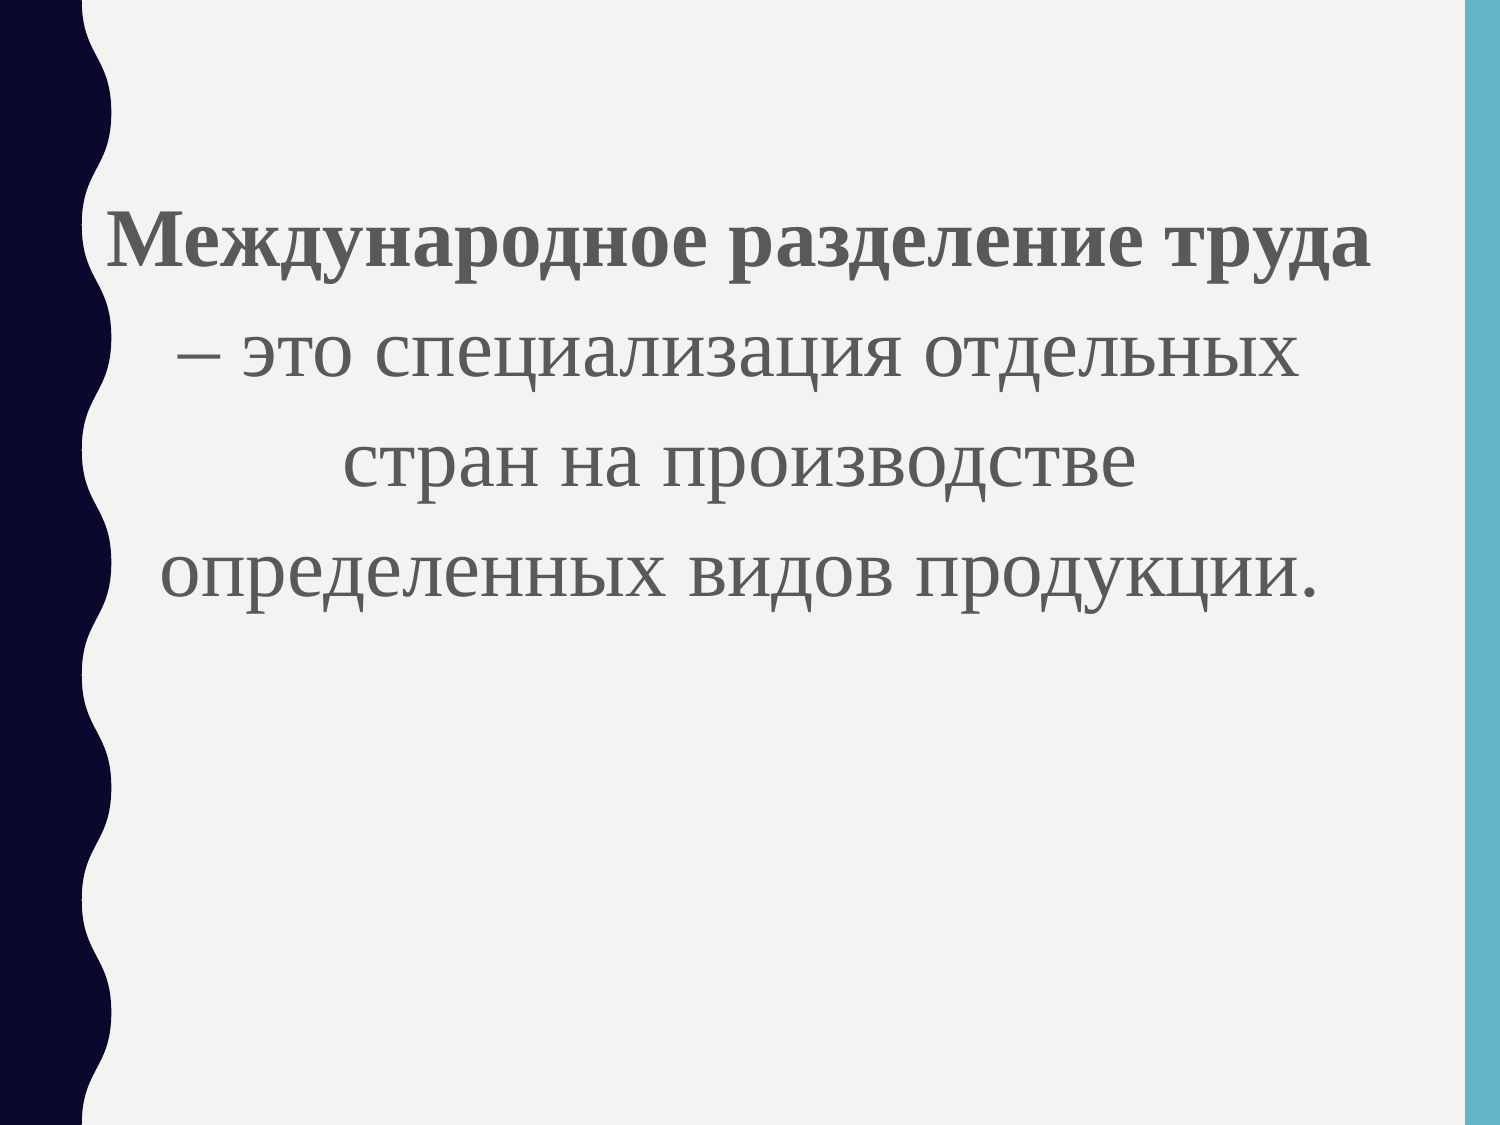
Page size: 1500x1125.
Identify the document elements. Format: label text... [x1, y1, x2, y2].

list Международное разделение труда – это специализация отдельных стран на производстве определенных видов продукции. [73, 165, 1407, 965]
